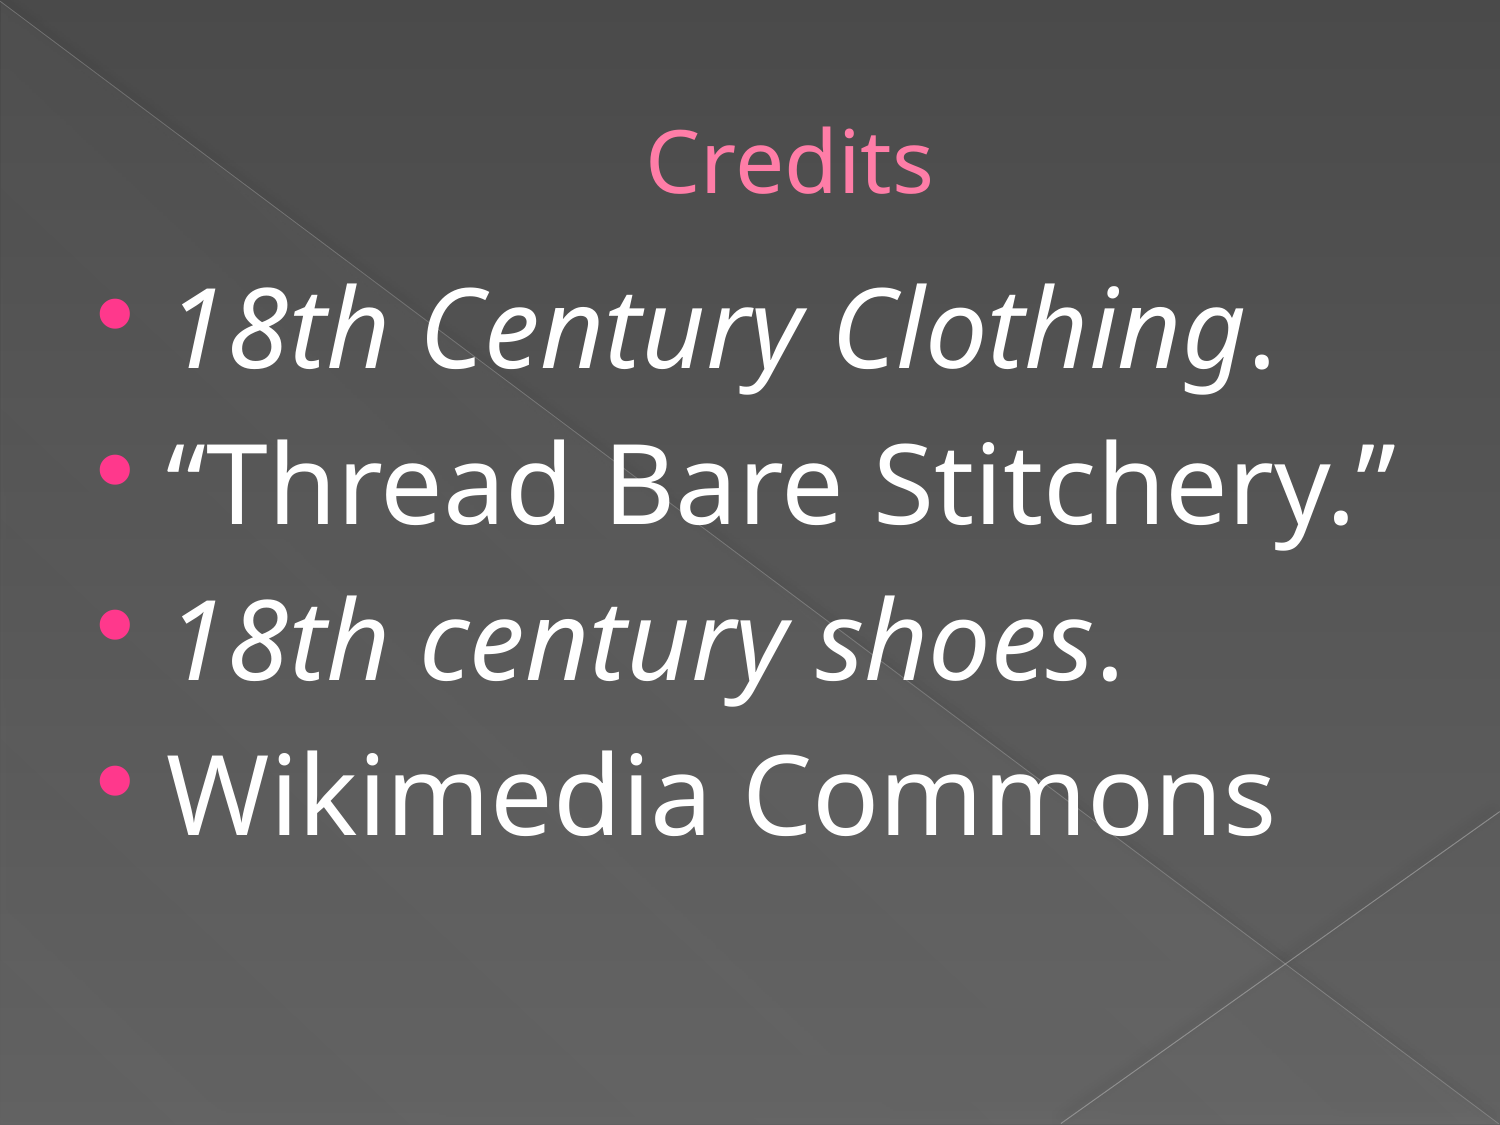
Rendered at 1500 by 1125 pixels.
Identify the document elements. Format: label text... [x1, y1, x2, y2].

title Credits [75, 43, 1425, 249]
list 18th Century Clothing. “Thread Bare Stitchery.” 18th century shoes. Wikimedia Commons [75, 249, 1425, 993]
